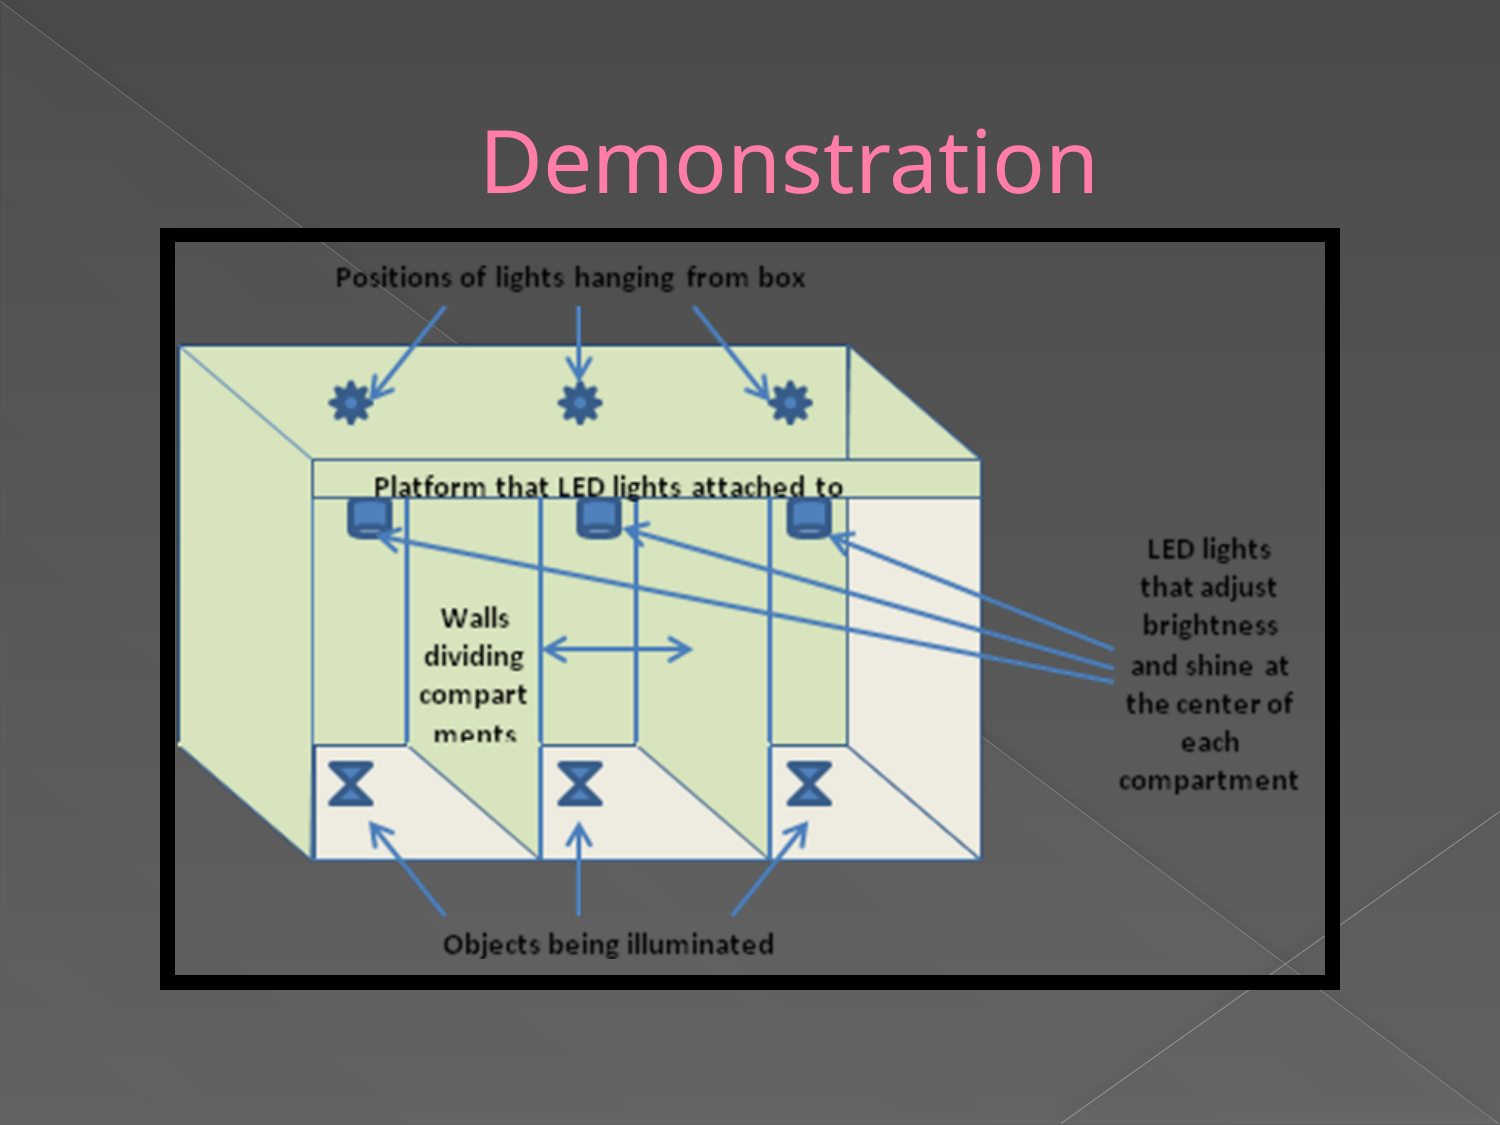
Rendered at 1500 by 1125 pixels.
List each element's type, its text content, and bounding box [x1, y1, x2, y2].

picture [174, 241, 1326, 976]
title Demonstration [75, 43, 1425, 274]
